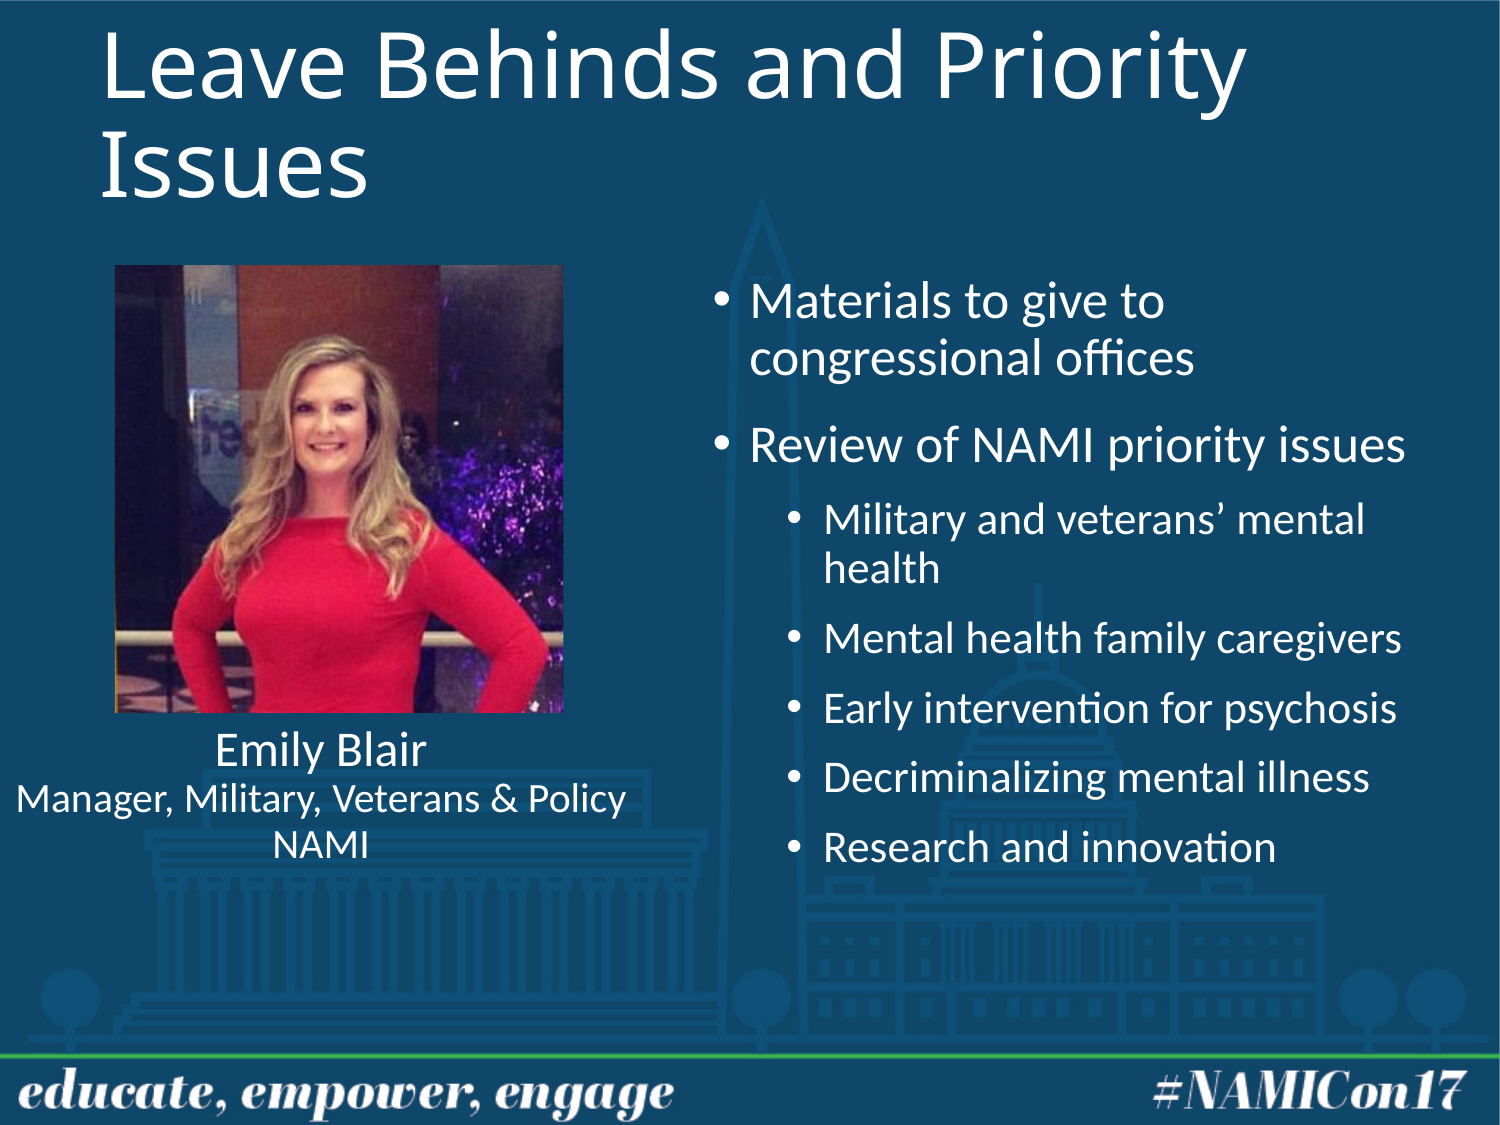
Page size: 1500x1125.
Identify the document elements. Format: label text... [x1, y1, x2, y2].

text_box Emily Blair Manager, Military, Veterans & Policy NAMI [0, 715, 643, 988]
list Materials to give to congressional offices Review of NAMI priority issues Military and veterans’ mental health Mental health family caregivers Early intervention for psychosis Decriminalizing mental illness Research and innovation [697, 265, 1445, 1014]
picture [0, 0, 1500, 1125]
title Leave Behinds and Priority Issues [84, 49, 1420, 188]
